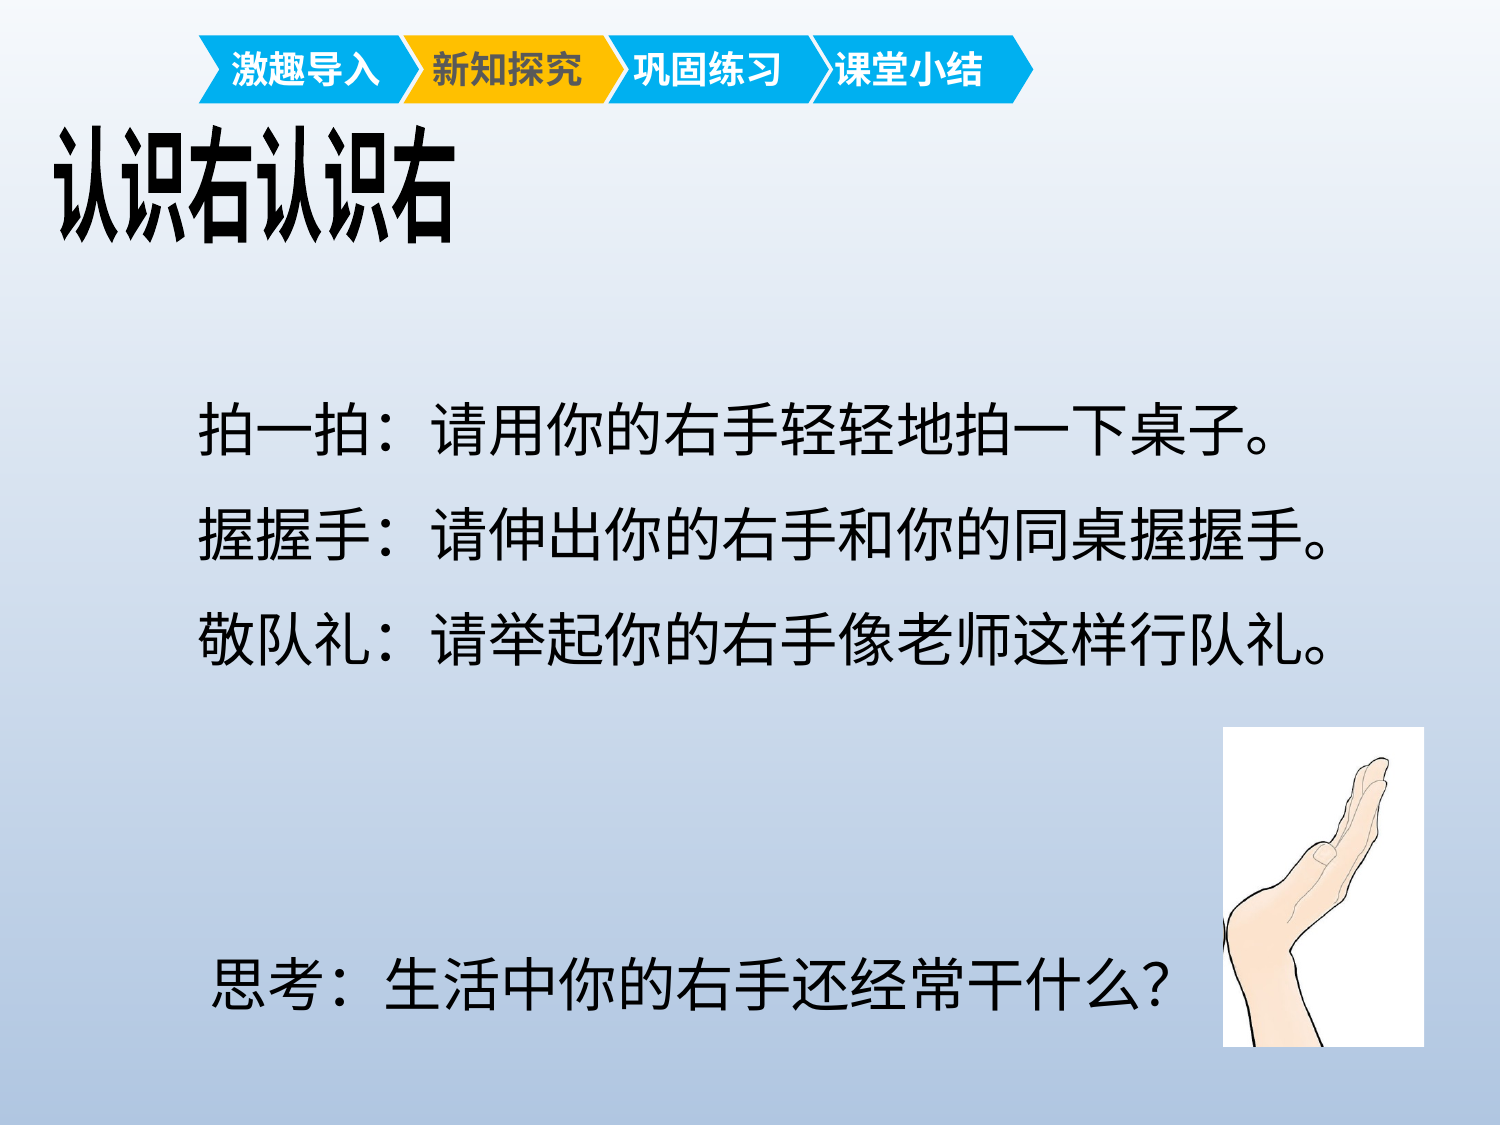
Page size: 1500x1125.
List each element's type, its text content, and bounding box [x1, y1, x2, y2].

text_box 新知探究 [400, 38, 598, 99]
text_box 思考：生活中你的右手还经常干什么？ [194, 940, 1223, 1026]
text_box [403, 35, 606, 104]
text_box 课堂小结 [802, 38, 1000, 99]
text_box 激趣导入 [199, 38, 397, 99]
text_box [198, 35, 402, 104]
text_box 巩固练习 [601, 38, 799, 99]
picture [1223, 727, 1425, 1047]
text_box 拍一拍：请用你的右手轻轻地拍一下桌子。 握握手：请伸出你的右手和你的同桌握握手。 敬队礼：请举起你的右手像老师这样行队礼。 [182, 350, 1386, 735]
text_box [608, 35, 811, 104]
text_box [812, 35, 1034, 104]
